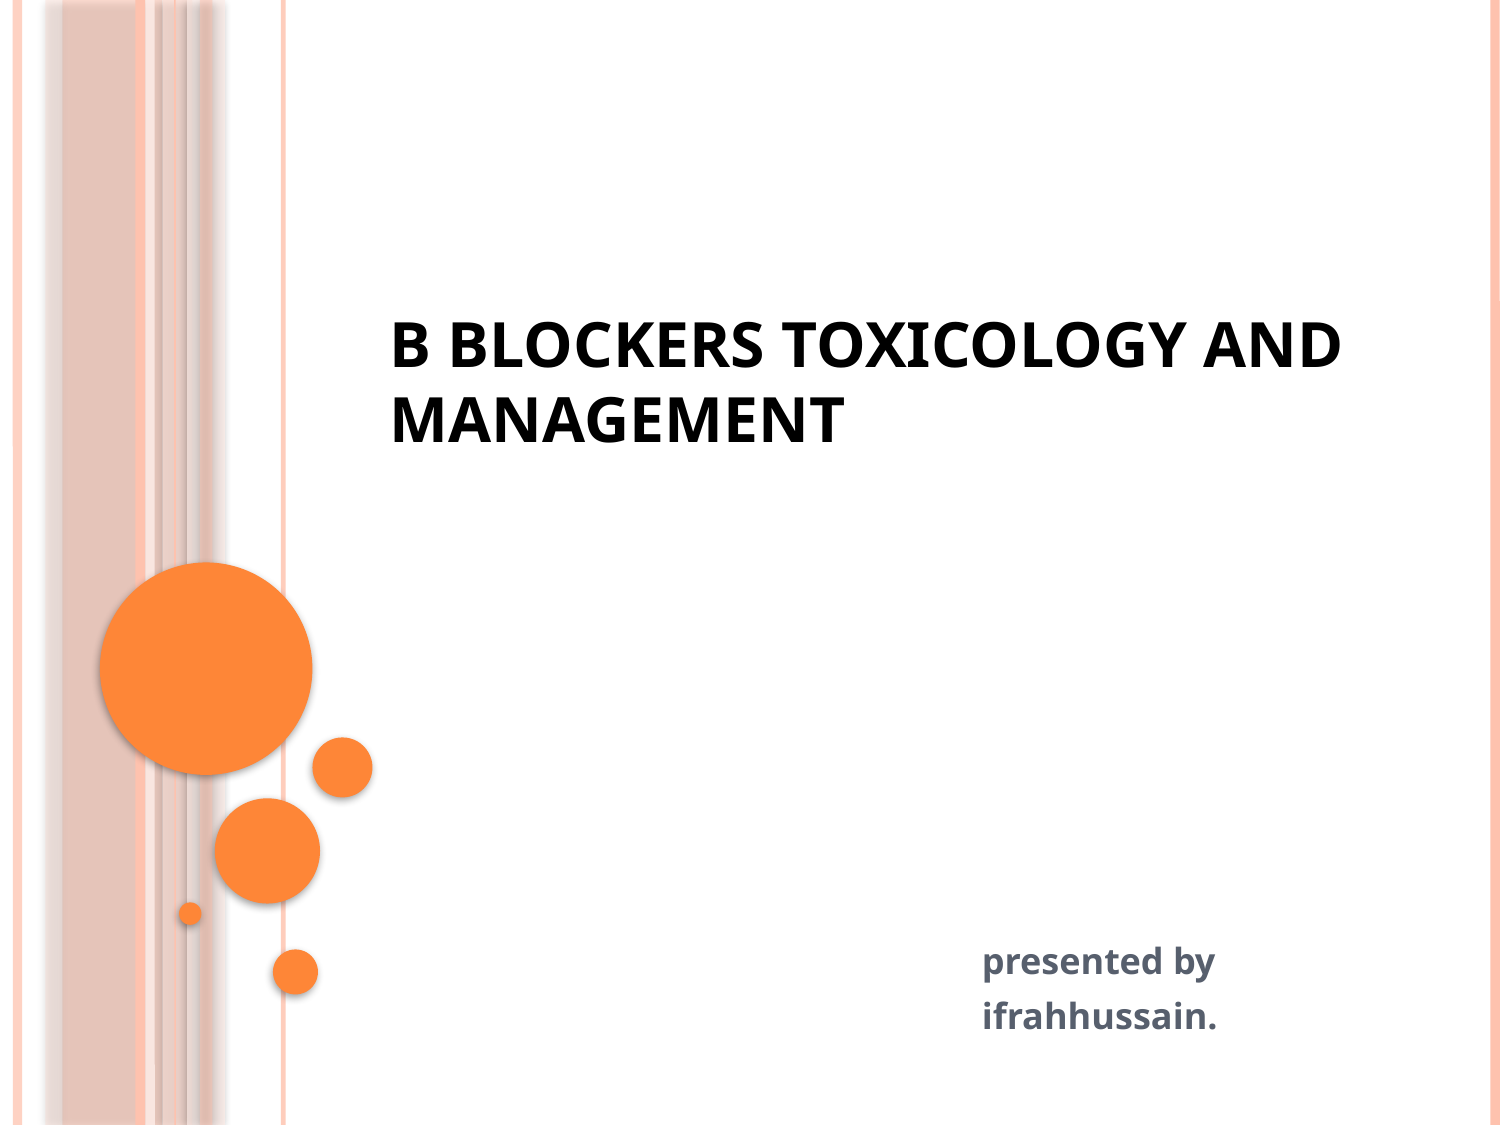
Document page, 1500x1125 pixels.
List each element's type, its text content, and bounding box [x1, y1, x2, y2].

subtitle presented by ifrahhussain. [375, 820, 1388, 1046]
title B Blockers TOXICOLOGY And Management [375, 212, 1388, 463]
